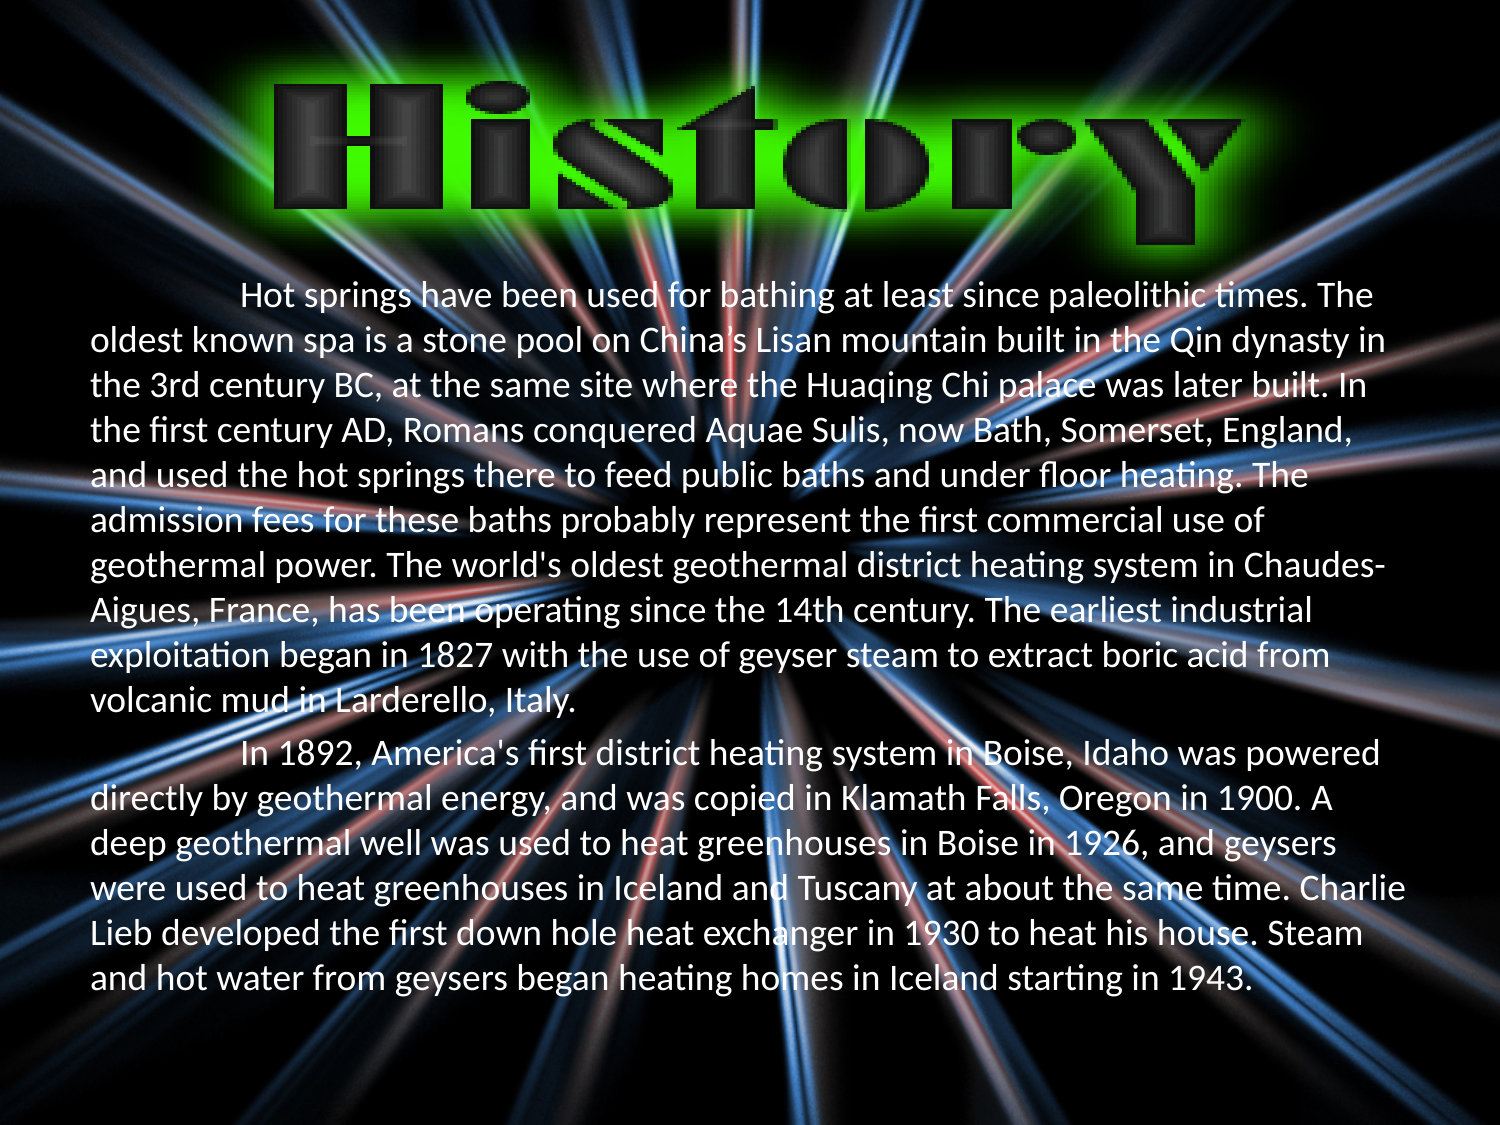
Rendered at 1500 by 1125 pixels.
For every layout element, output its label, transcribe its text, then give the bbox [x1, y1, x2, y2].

list Hot springs have been used for bathing at least since paleolithic times. The oldest known spa is a stone pool on China’s Lisan mountain built in the Qin dynasty in the 3rd century BC, at the same site where the Huaqing Chi palace was later built. In the first century AD, Romans conquered Aquae Sulis, now Bath, Somerset, England, and used the hot springs there to feed public baths and under floor heating. The admission fees for these baths probably represent the first commercial use of geothermal power. The world's oldest geothermal district heating system in Chaudes-Aigues, France, has been operating since the 14th century. The earliest industrial exploitation began in 1827 with the use of geyser steam to extract boric acid from volcanic mud in Larderello, Italy. In 1892, America's first district heating system in Boise, Idaho was powered directly by geothermal energy, and was copied in Klamath Falls, Oregon in 1900. A deep geothermal well was used to heat greenhouses in Boise in 1926, and geysers were used to heat greenhouses in Iceland and Tuscany at about the same time. Charlie Lieb developed the first down hole heat exchanger in 1930 to heat his house. Steam and hot water from geysers began heating homes in Iceland starting in 1943. [75, 262, 1425, 1005]
picture [0, 0, 1500, 1125]
